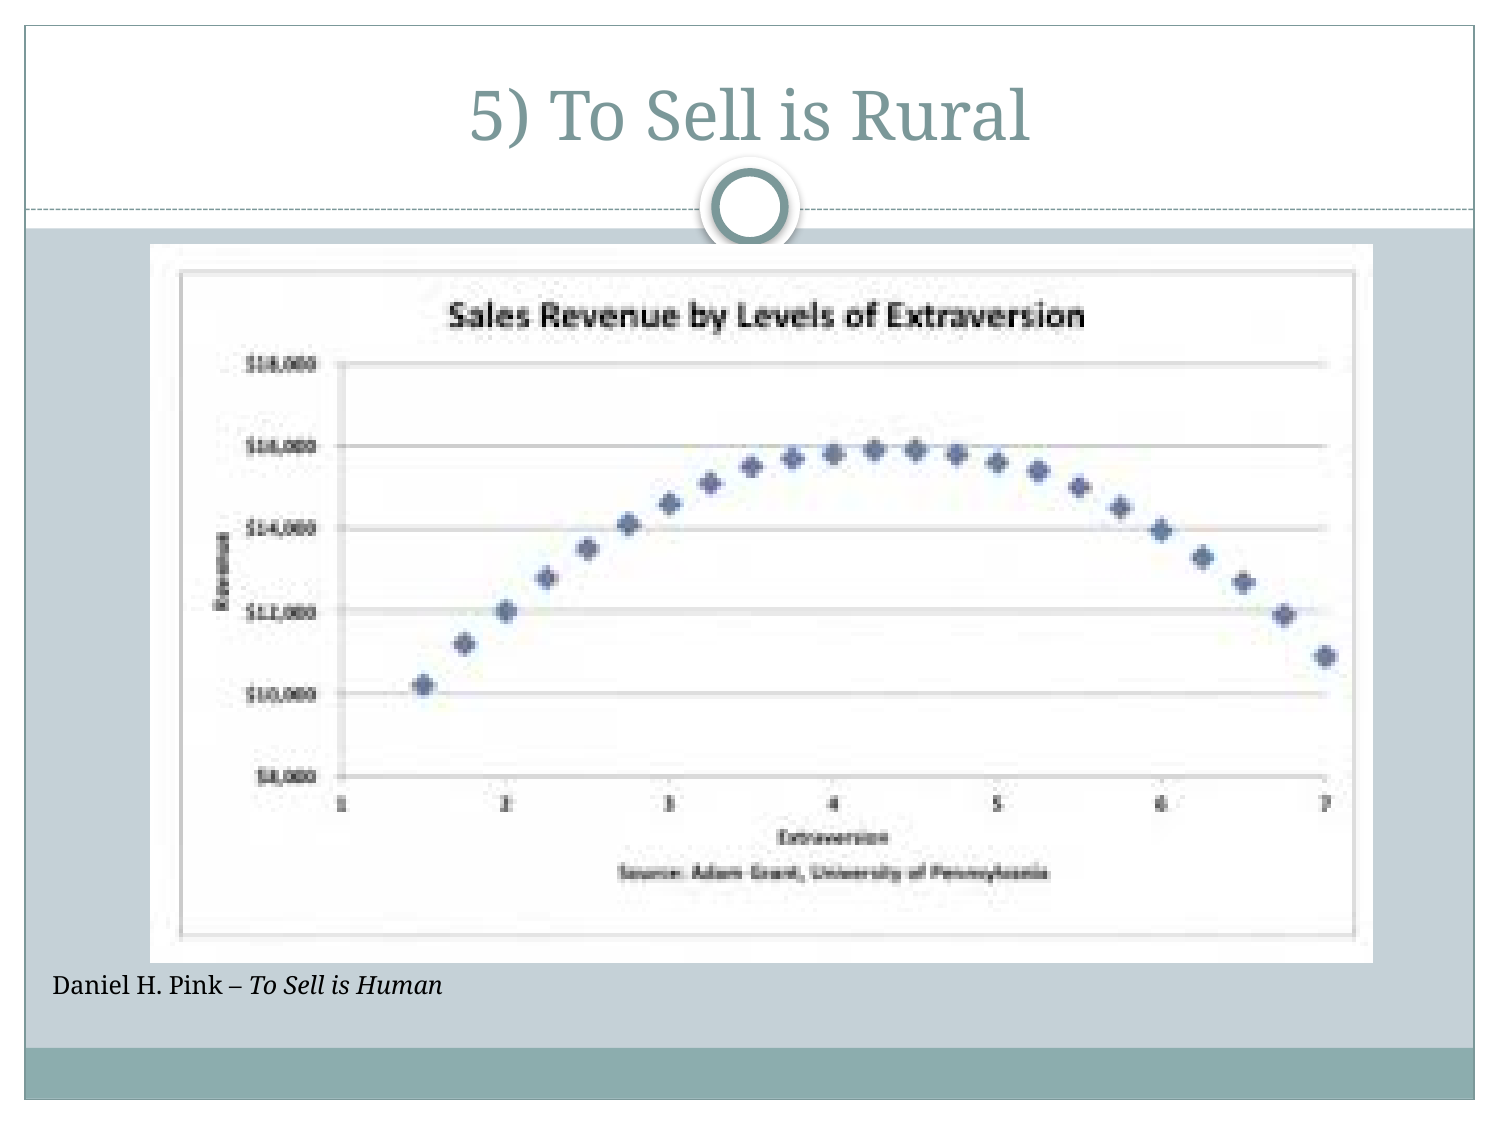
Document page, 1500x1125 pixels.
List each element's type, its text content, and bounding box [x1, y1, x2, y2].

title 5) To Sell is Rural [50, 37, 1450, 162]
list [149, 244, 1373, 963]
text_box Daniel H. Pink – To Sell is Human [37, 962, 718, 1008]
